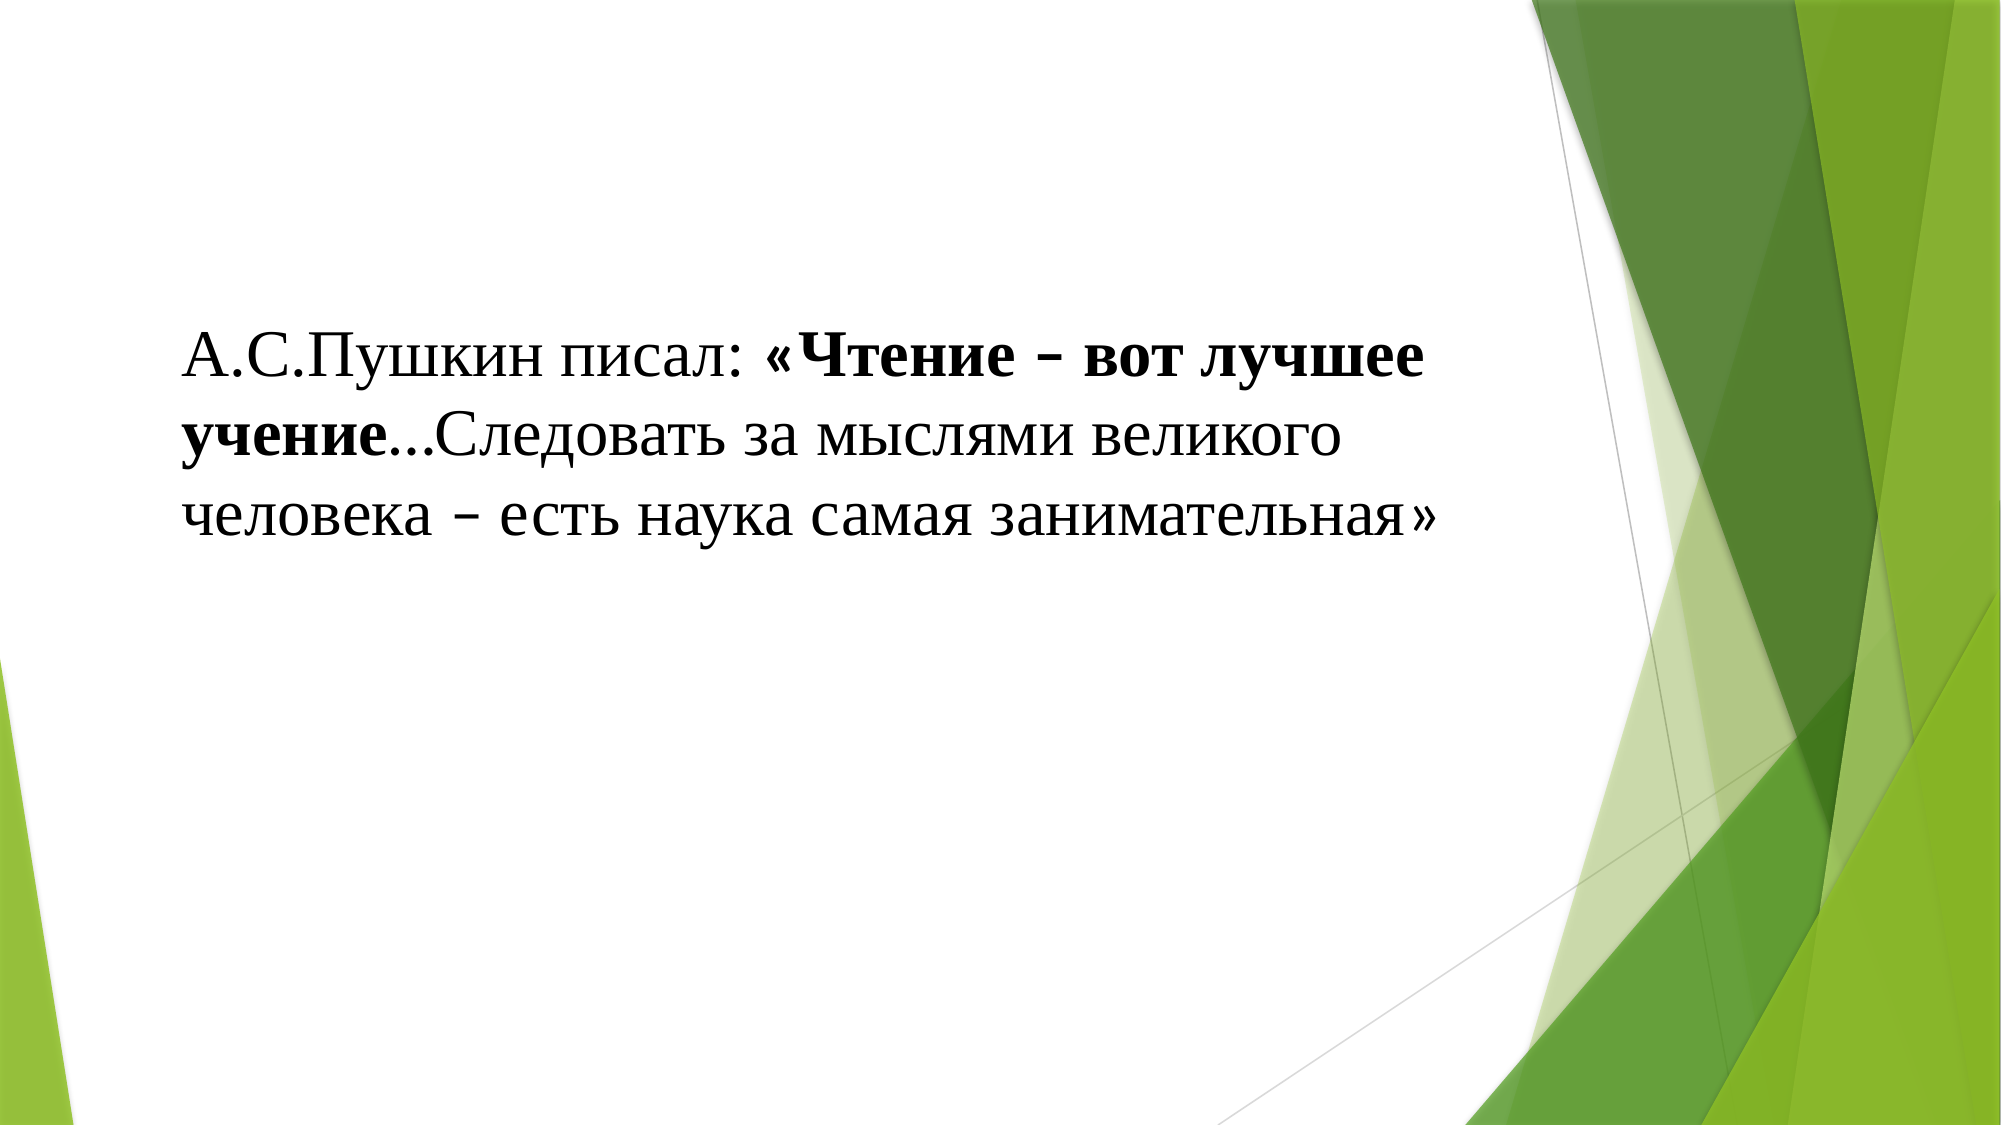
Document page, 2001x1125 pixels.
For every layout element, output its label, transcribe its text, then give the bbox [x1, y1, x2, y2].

text_box А.С.Пушкин писал: «Чтение – вот лучшее учение…Следовать за мыслями великого человека – есть наука самая занимательная» [166, 301, 1487, 557]
